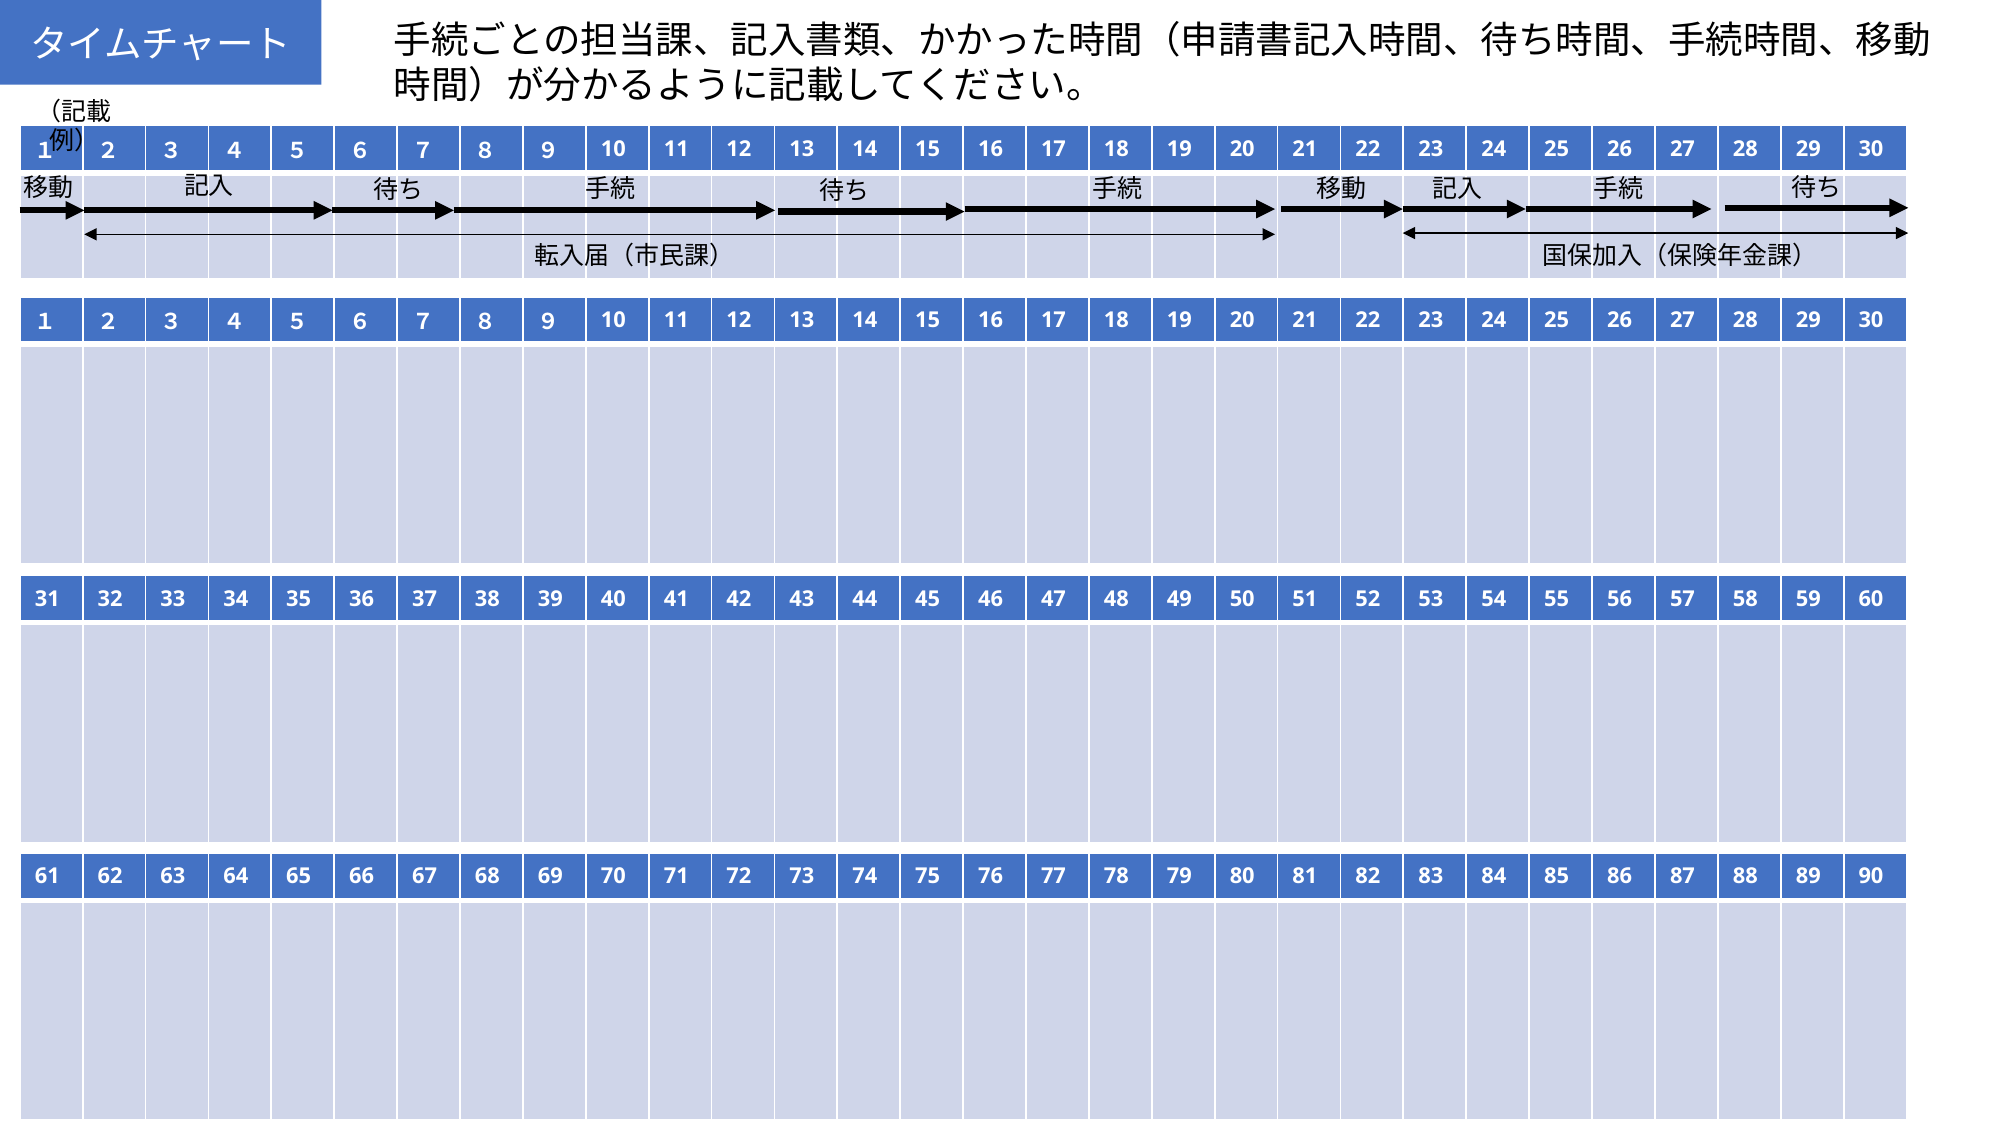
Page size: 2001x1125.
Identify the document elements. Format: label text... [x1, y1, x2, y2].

table_header 15 [901, 126, 962, 170]
table_cell [1216, 176, 1277, 278]
table_header 16 [964, 126, 1025, 170]
table_header ５ [272, 126, 333, 170]
text_box 待ち [1761, 163, 1872, 207]
table_header 36 [335, 576, 396, 620]
table_header 87 [1656, 854, 1717, 898]
table_header 84 [1467, 854, 1528, 898]
table_header ９ [524, 126, 585, 165]
table_header 53 [1404, 576, 1465, 620]
table_header ８ [461, 298, 522, 341]
table_header 90 [1845, 854, 1906, 898]
table_cell [587, 213, 648, 232]
table_cell [398, 347, 459, 563]
table_header 44 [838, 576, 899, 620]
table_cell [587, 347, 648, 563]
table_cell [1216, 347, 1277, 563]
table_cell [461, 347, 522, 563]
table_header ４ [209, 126, 270, 170]
table_header 24 [1467, 298, 1528, 341]
table_cell [84, 347, 145, 563]
table_header ５ [272, 298, 333, 341]
table_cell [712, 212, 774, 232]
table_header 25 [1530, 126, 1591, 164]
table_header ７ [398, 126, 459, 170]
table_header 86 [1593, 854, 1654, 898]
table_cell [1404, 234, 1465, 278]
table_header 27 [1656, 126, 1717, 170]
table_header 46 [964, 576, 1025, 620]
table_cell [1845, 210, 1906, 232]
table_header ６ [335, 126, 396, 170]
text_box タイムチャート [0, 0, 322, 86]
table_cell [461, 625, 522, 842]
table_cell [650, 213, 711, 232]
table_cell [272, 903, 333, 1119]
table_header 47 [1027, 576, 1088, 620]
table_header 67 [398, 854, 459, 898]
table_cell [1278, 903, 1340, 1119]
text_box 国保加入（保険年金課） [1525, 234, 1835, 277]
table_cell [964, 176, 1024, 206]
table_cell [1090, 625, 1151, 842]
table_cell [1845, 234, 1906, 278]
table_header 23 [1404, 126, 1465, 164]
table_header 11 [650, 298, 711, 341]
table_cell [964, 347, 1025, 563]
table_header 21 [1278, 298, 1340, 341]
text_box 手続 [1525, 164, 1712, 209]
table_cell [1404, 625, 1465, 842]
table_header ６ [335, 298, 396, 341]
table_header 62 [84, 854, 145, 898]
table_header 88 [1719, 854, 1780, 898]
table_header 32 [84, 576, 145, 620]
table_header 78 [1090, 854, 1151, 898]
table_header 26 [1593, 126, 1654, 164]
table_header 14 [838, 126, 899, 167]
table_cell [461, 903, 522, 1119]
table_cell [650, 347, 711, 563]
table_cell [1153, 347, 1214, 563]
table_header 83 [1404, 854, 1465, 898]
table_cell [1782, 903, 1843, 1119]
table_header 34 [209, 576, 270, 620]
table_cell [775, 176, 836, 232]
table_cell [272, 176, 333, 209]
text_box 転入届（市民課） [108, 235, 1161, 278]
table_header 38 [461, 576, 522, 620]
table_header 29 [1782, 298, 1843, 341]
table_cell [146, 903, 208, 1119]
table_header 54 [1467, 576, 1528, 620]
table_cell [650, 625, 711, 842]
table_cell [1845, 903, 1906, 1119]
table_cell [1341, 210, 1402, 278]
table_header 20 [1216, 126, 1277, 170]
table_cell [901, 625, 962, 842]
table_cell [1027, 212, 1088, 232]
table_cell [1216, 903, 1277, 1119]
table_cell [775, 347, 836, 563]
table_header 26 [1593, 298, 1654, 341]
table_header 72 [712, 854, 774, 898]
table_cell [84, 903, 145, 1119]
table_cell [712, 903, 774, 1119]
table_cell [146, 347, 208, 563]
table_cell [1782, 211, 1843, 232]
table_cell [650, 903, 711, 1119]
table_cell [335, 213, 396, 232]
table_header 85 [1530, 854, 1591, 898]
table_header 80 [1216, 854, 1277, 898]
table_cell [1090, 903, 1151, 1119]
table_header 71 [650, 854, 711, 898]
table_cell [1278, 176, 1340, 278]
table_cell [398, 211, 459, 232]
table_cell [1782, 625, 1843, 842]
table_header ２ [84, 298, 145, 341]
table_header 21 [1278, 126, 1340, 170]
table_header 16 [964, 298, 1025, 341]
table_cell [1467, 347, 1528, 563]
table_cell [335, 625, 396, 842]
table_cell [335, 176, 344, 207]
table_cell [1404, 347, 1465, 563]
table_header 49 [1153, 576, 1214, 620]
table_cell [1593, 903, 1654, 1119]
table_cell [209, 625, 270, 842]
table_header 41 [650, 576, 711, 620]
table_header 58 [1719, 576, 1780, 620]
table_cell [209, 347, 270, 563]
table_cell [1656, 176, 1717, 231]
text_box 手続 [517, 165, 704, 210]
table_header 18 [1090, 126, 1151, 165]
table_header 19 [1153, 126, 1214, 170]
table_cell [1027, 903, 1088, 1119]
table_cell [775, 625, 836, 842]
table_header 63 [146, 854, 208, 898]
table_cell [21, 625, 82, 842]
table_cell [209, 903, 270, 1119]
table_header 64 [209, 854, 270, 898]
table_cell [1719, 176, 1780, 231]
table_cell [712, 625, 774, 842]
table_header 61 [21, 854, 82, 898]
table_cell [1467, 903, 1528, 1119]
table_header 65 [272, 854, 333, 898]
table_cell [524, 903, 585, 1119]
table_header 45 [901, 576, 962, 620]
table_header 31 [21, 576, 82, 620]
table_header 24 [1467, 126, 1528, 170]
table_cell [964, 625, 1025, 842]
table_cell [84, 213, 145, 234]
table_cell [1341, 347, 1402, 563]
table_cell [1530, 212, 1591, 231]
table_cell [1593, 212, 1654, 231]
table_cell [838, 215, 899, 232]
table_cell [1341, 903, 1402, 1119]
table_cell [272, 212, 333, 232]
table_header 14 [838, 298, 899, 341]
table_header 75 [901, 854, 962, 898]
table_cell [704, 176, 711, 207]
table_cell [1467, 625, 1528, 842]
text_box 手続ごとの担当課、記入書類、かかった時間（申請書記入時間、待ち時間、手続時間、移動時間）が分かるように記載してください。 [378, 8, 1972, 114]
text_box 手続 [1024, 165, 1210, 208]
table_cell [587, 903, 648, 1119]
table_cell [901, 176, 962, 209]
table_cell [1719, 903, 1780, 1119]
text_box 記入 [154, 162, 264, 207]
table_header 35 [272, 576, 333, 620]
table_header 13 [775, 298, 836, 341]
table_cell [712, 176, 774, 209]
table_cell [1090, 347, 1151, 563]
table_cell [1161, 235, 1214, 278]
table_cell [1593, 625, 1654, 842]
table_cell [1719, 347, 1780, 563]
table_header 10 [587, 126, 648, 165]
table_cell [209, 213, 270, 232]
table_header 70 [587, 854, 648, 898]
table_header 18 [1090, 298, 1151, 341]
table_cell [1782, 347, 1843, 563]
table_header ８ [461, 126, 522, 170]
table_cell [1153, 625, 1214, 842]
table_cell [1719, 625, 1780, 842]
table_cell [84, 625, 145, 842]
table_header 51 [1278, 576, 1340, 620]
table_cell [1530, 347, 1591, 563]
table_cell [838, 347, 899, 563]
table_header 23 [1404, 298, 1465, 341]
table_cell [264, 176, 270, 207]
table_cell [1404, 903, 1465, 1119]
table_cell [712, 347, 774, 563]
table_header 73 [775, 854, 836, 898]
table_cell [1278, 347, 1340, 563]
table_header 10 [587, 298, 648, 341]
table_header 22 [1341, 126, 1402, 164]
table_header 37 [398, 576, 459, 620]
table_header 60 [1845, 576, 1906, 620]
table_header 12 [712, 298, 774, 341]
table_header 82 [1341, 854, 1402, 898]
text_box 移動 [0, 163, 142, 209]
table_cell [1153, 903, 1214, 1119]
table_cell [1341, 625, 1402, 842]
table_cell [398, 625, 459, 842]
table_cell [1530, 903, 1591, 1119]
table_header 19 [1153, 298, 1214, 341]
text_box 移動 [1281, 164, 1402, 209]
table_header 17 [1027, 126, 1088, 165]
table_header ３ [146, 298, 208, 341]
table_header 30 [1845, 298, 1906, 341]
table_cell [1027, 625, 1088, 842]
table_header 17 [1027, 298, 1088, 341]
table_cell [1656, 903, 1717, 1119]
table_cell [1513, 176, 1525, 208]
table_header １ [21, 298, 82, 341]
table_cell [524, 347, 585, 563]
table_cell [1467, 234, 1528, 278]
text_box （記載例） [0, 87, 150, 163]
table_cell [84, 235, 108, 278]
table_cell [454, 176, 459, 207]
table_cell [1845, 625, 1906, 842]
table_cell [1593, 347, 1654, 563]
text_box 記入 [1402, 164, 1513, 209]
table_header 13 [775, 126, 836, 170]
table_header 68 [461, 854, 522, 898]
table_cell [461, 176, 517, 207]
table_header 43 [775, 576, 836, 620]
table_header 57 [1656, 576, 1717, 620]
table_cell [1404, 212, 1465, 232]
table_cell [398, 903, 459, 1119]
table_cell [146, 213, 208, 232]
table_header 20 [1216, 298, 1277, 341]
table_header 48 [1090, 576, 1151, 620]
table_cell [146, 176, 154, 207]
table_cell [964, 212, 1025, 232]
table_header 69 [524, 854, 585, 898]
table_header 76 [964, 854, 1025, 898]
text_box 待ち [790, 167, 900, 211]
table_cell [1845, 347, 1906, 563]
table_cell [775, 903, 836, 1119]
table_header 77 [1027, 854, 1088, 898]
table_header 25 [1530, 298, 1591, 341]
table_header 56 [1593, 576, 1654, 620]
table_cell [21, 903, 82, 1119]
table_header ４ [209, 298, 270, 341]
table_cell [1216, 625, 1277, 842]
text_box 待ち [344, 166, 454, 210]
table_cell [461, 213, 522, 232]
table_header 55 [1530, 576, 1591, 620]
table_header 52 [1341, 576, 1402, 620]
table_header 66 [335, 854, 396, 898]
table_cell [1027, 347, 1088, 563]
table_cell [1090, 212, 1151, 232]
table_header 22 [1341, 298, 1402, 341]
table_cell [901, 903, 962, 1119]
table_header 81 [1278, 854, 1340, 898]
table_header ７ [398, 298, 459, 341]
table_header 89 [1782, 854, 1843, 898]
table_header 11 [650, 126, 711, 170]
table_cell [1467, 210, 1528, 232]
table_header 42 [712, 576, 774, 620]
table_cell [901, 214, 962, 232]
table_cell [524, 625, 585, 842]
table_header 39 [524, 576, 585, 620]
table_cell [1530, 625, 1591, 842]
table_header 30 [1845, 126, 1906, 170]
table_cell [1782, 234, 1843, 278]
table_header 79 [1153, 854, 1214, 898]
table_header 29 [1782, 126, 1843, 163]
table_header 59 [1782, 576, 1843, 620]
table_header 74 [838, 854, 899, 898]
table_header 15 [901, 298, 962, 341]
table_cell [1278, 625, 1340, 842]
table_header 33 [146, 576, 208, 620]
table_header 27 [1656, 298, 1717, 341]
table_cell [146, 625, 208, 842]
table_cell [838, 625, 899, 842]
table_header 40 [587, 576, 648, 620]
table_cell [1872, 176, 1906, 206]
table_header 28 [1719, 126, 1780, 170]
table_cell [335, 347, 396, 563]
table_cell [587, 625, 648, 842]
table_cell [21, 213, 82, 278]
table_header ３ [146, 126, 208, 170]
table_cell [21, 347, 82, 563]
table_cell [901, 347, 962, 563]
table_cell [1656, 625, 1717, 842]
table_cell [1210, 176, 1214, 206]
table_header 28 [1719, 298, 1780, 341]
table_header 50 [1216, 576, 1277, 620]
table_cell [964, 903, 1025, 1119]
table_cell [1656, 347, 1717, 563]
table_cell [1153, 212, 1214, 234]
table_header 12 [712, 126, 774, 170]
table_header ９ [524, 298, 585, 341]
table_cell [524, 213, 585, 232]
table_cell [272, 347, 333, 563]
table_cell [838, 903, 899, 1119]
table_cell [272, 625, 333, 842]
table_cell [335, 903, 396, 1119]
